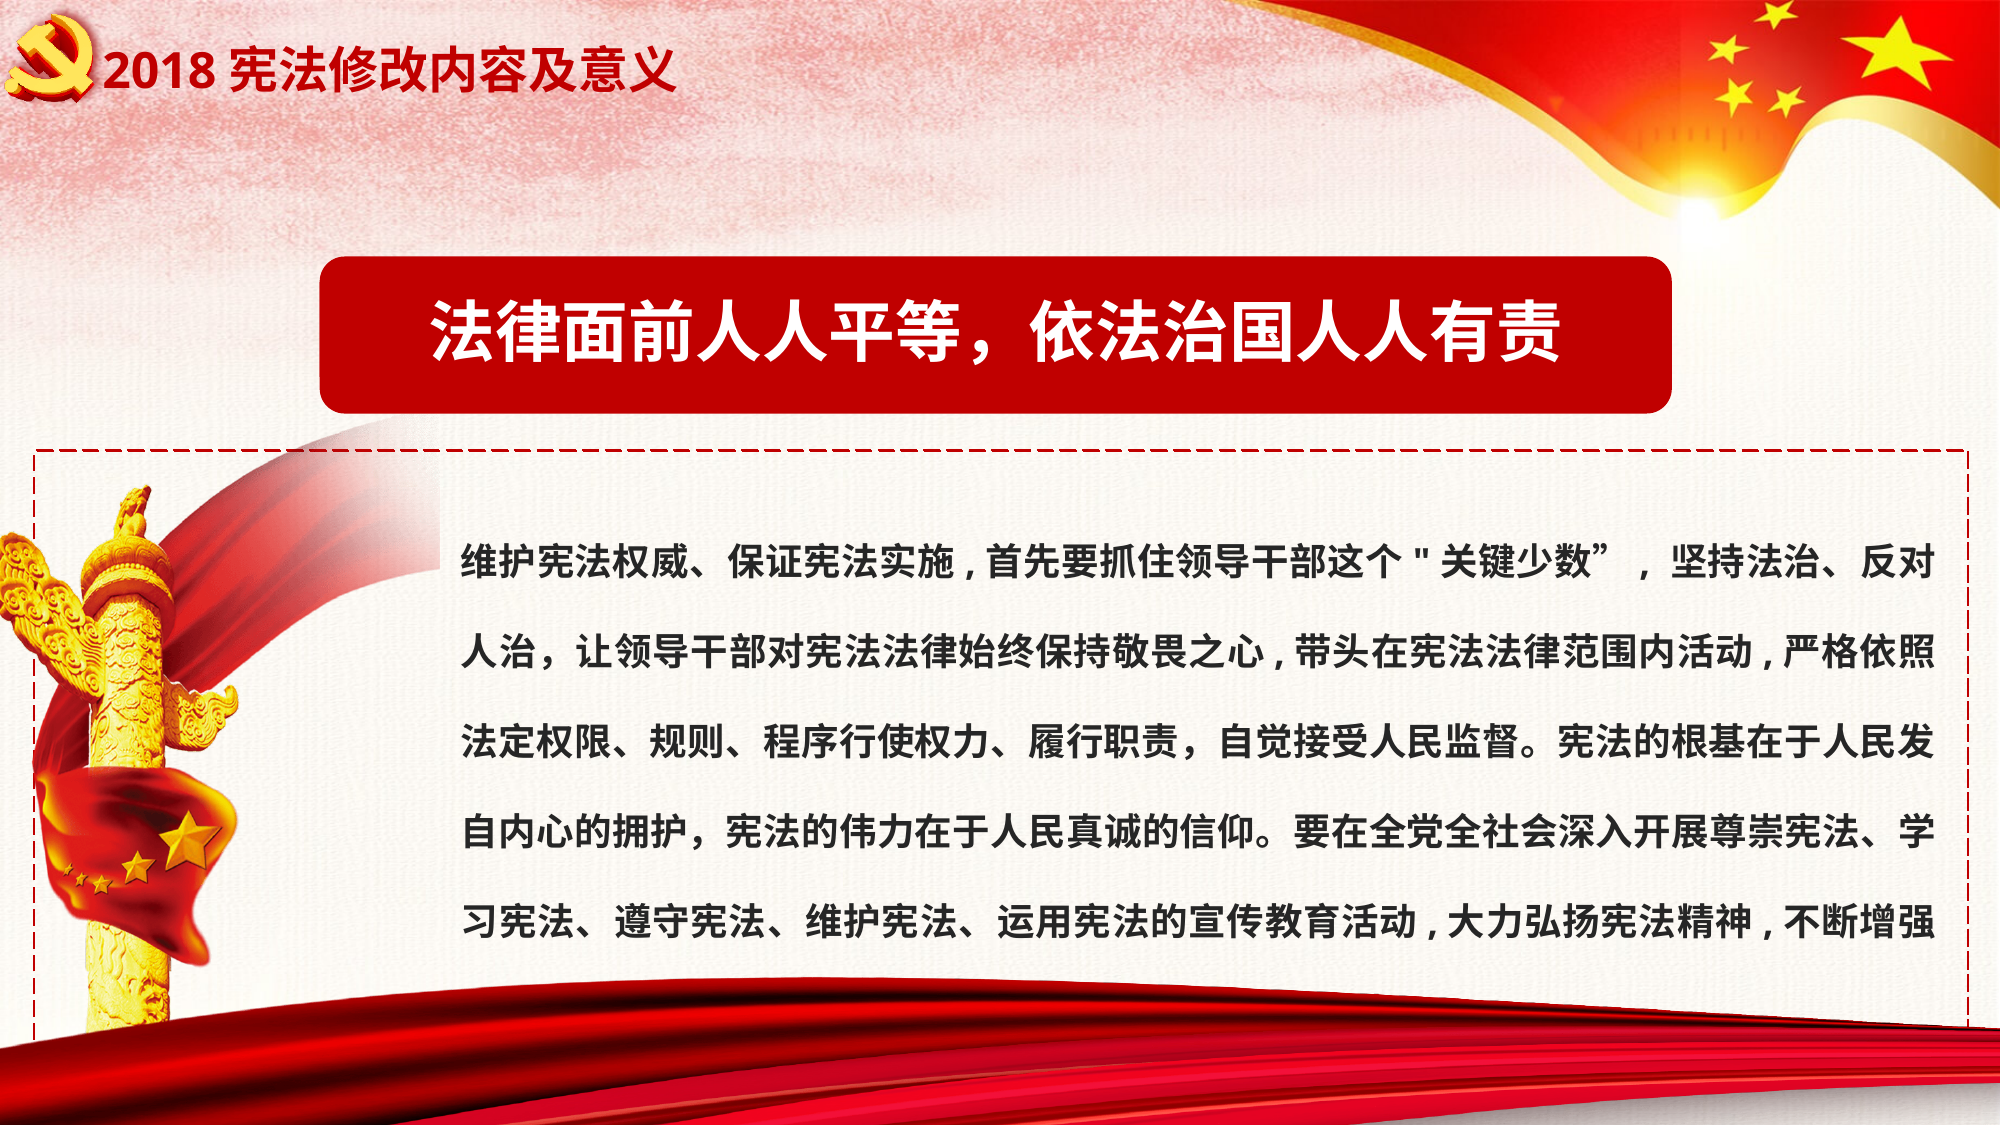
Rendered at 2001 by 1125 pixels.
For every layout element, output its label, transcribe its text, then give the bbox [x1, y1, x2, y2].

picture [0, 0, 2000, 1125]
text_box 2018宪法修改内容及意义 [107, 31, 860, 107]
text_box [725, 449, 1969, 976]
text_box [319, 256, 1672, 414]
